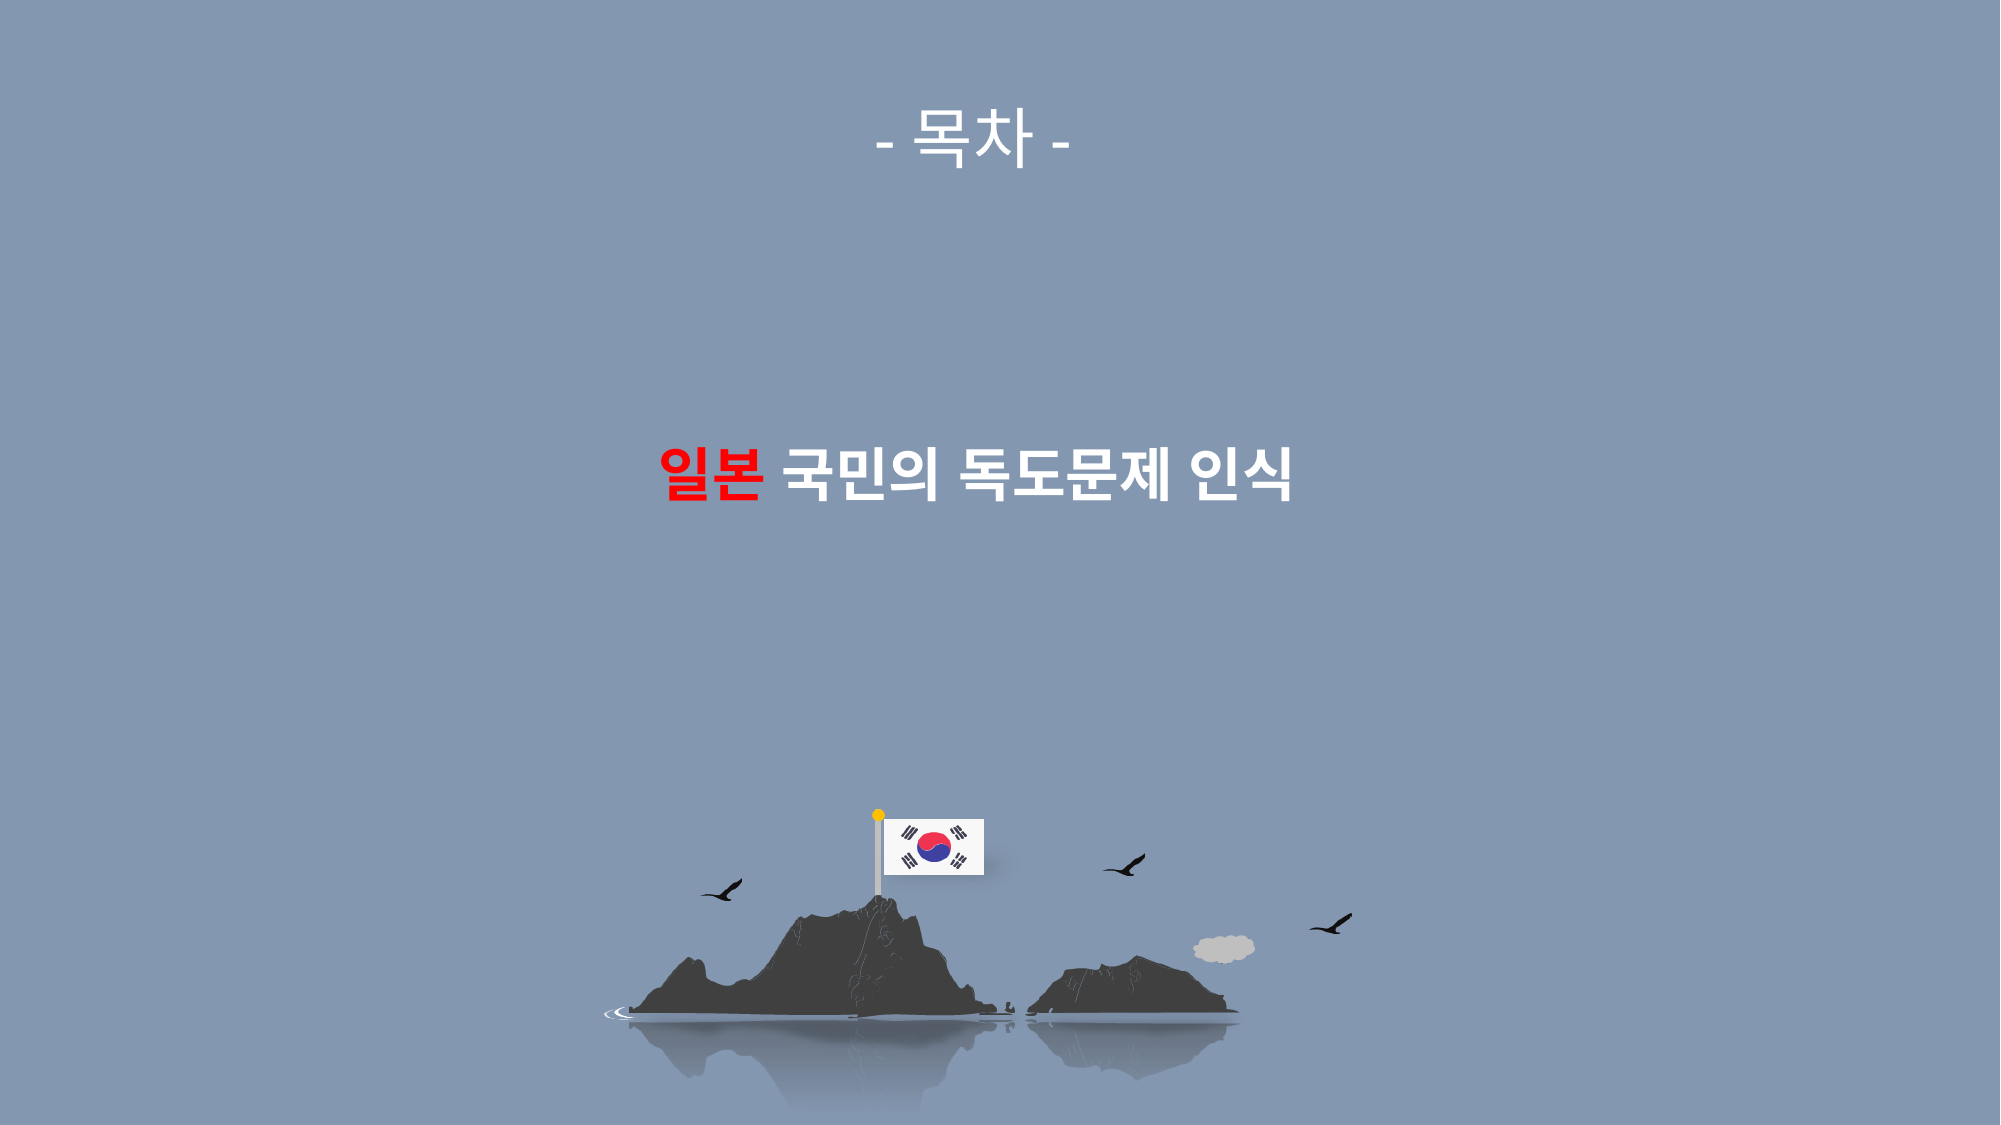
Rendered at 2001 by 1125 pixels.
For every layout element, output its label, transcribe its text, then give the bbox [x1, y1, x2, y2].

picture [595, 809, 1352, 1125]
text_box -목차- [737, 56, 1210, 217]
text_box 일본 국민의 독도문제 인식 [372, 413, 1438, 532]
